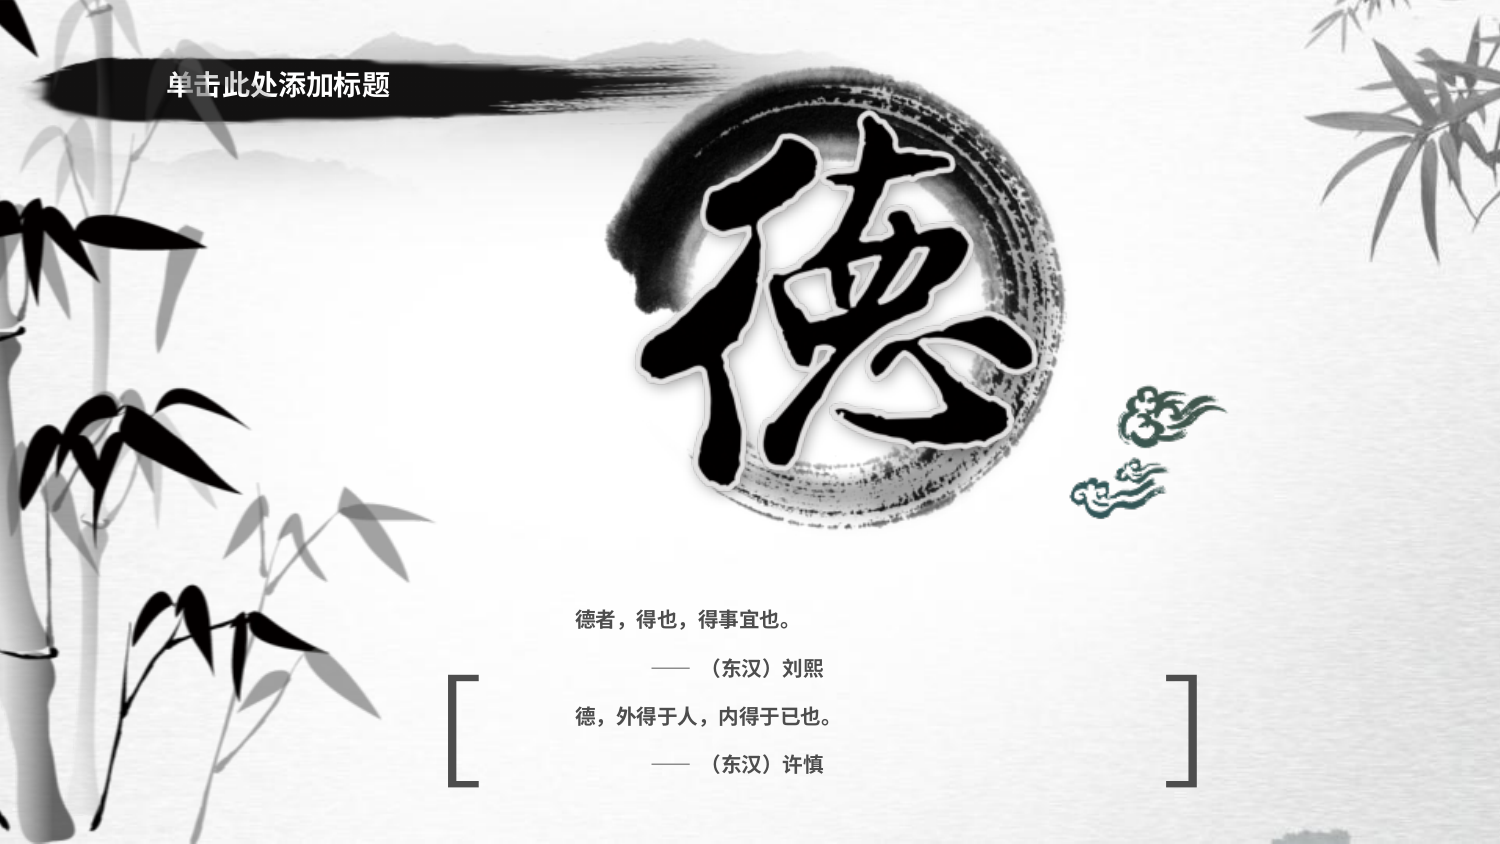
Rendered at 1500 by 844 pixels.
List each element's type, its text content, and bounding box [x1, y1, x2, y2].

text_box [438, 16, 815, 134]
text_box ］ [1150, 511, 1313, 809]
text_box 德者，得也，得事宜也。 ——（东汉）刘熙 德，外得于人，内得于已也。 ——（东汉）许慎 [562, 577, 1250, 784]
picture [0, 0, 1500, 844]
text_box ［ [438, 511, 626, 809]
